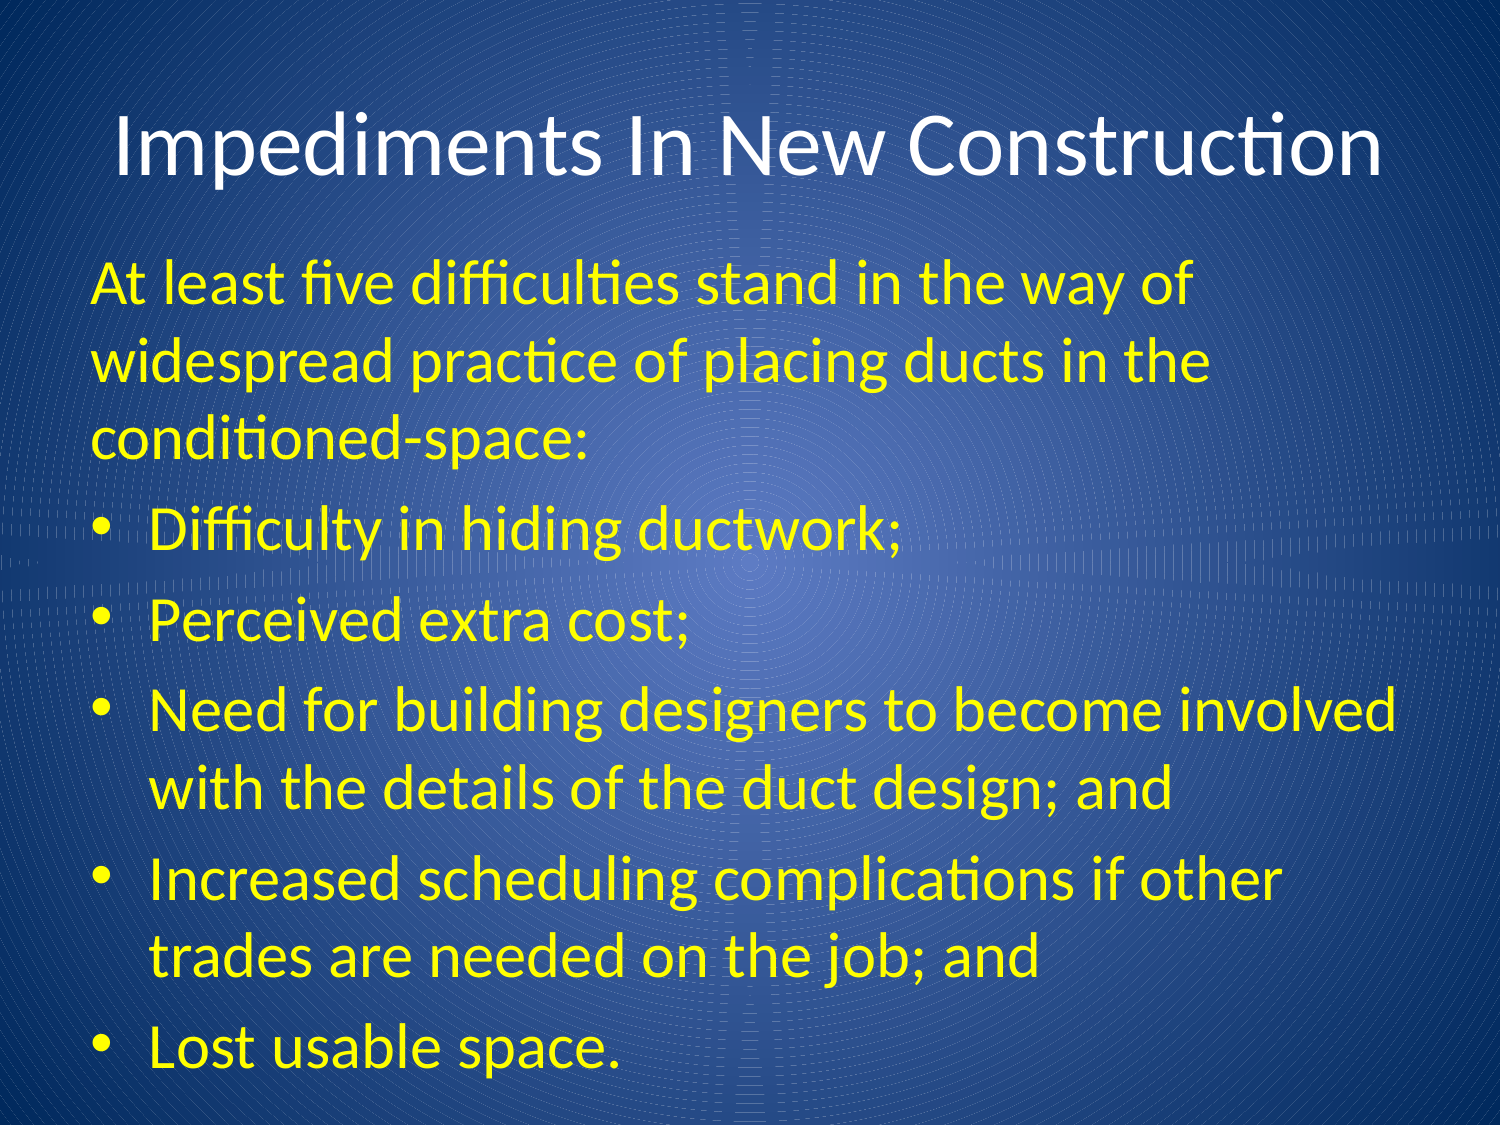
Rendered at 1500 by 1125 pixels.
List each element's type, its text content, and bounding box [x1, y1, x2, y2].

title Impediments In New Construction [75, 45, 1425, 232]
list At least five difficulties stand in the way of widespread practice of placing ducts in the conditioned-space: Difficulty in hiding ductwork; Perceived extra cost; Need for building designers to become involved with the details of the duct design; and Increased scheduling complications if other trades are needed on the job; and Lost usable space. [75, 232, 1425, 1100]
